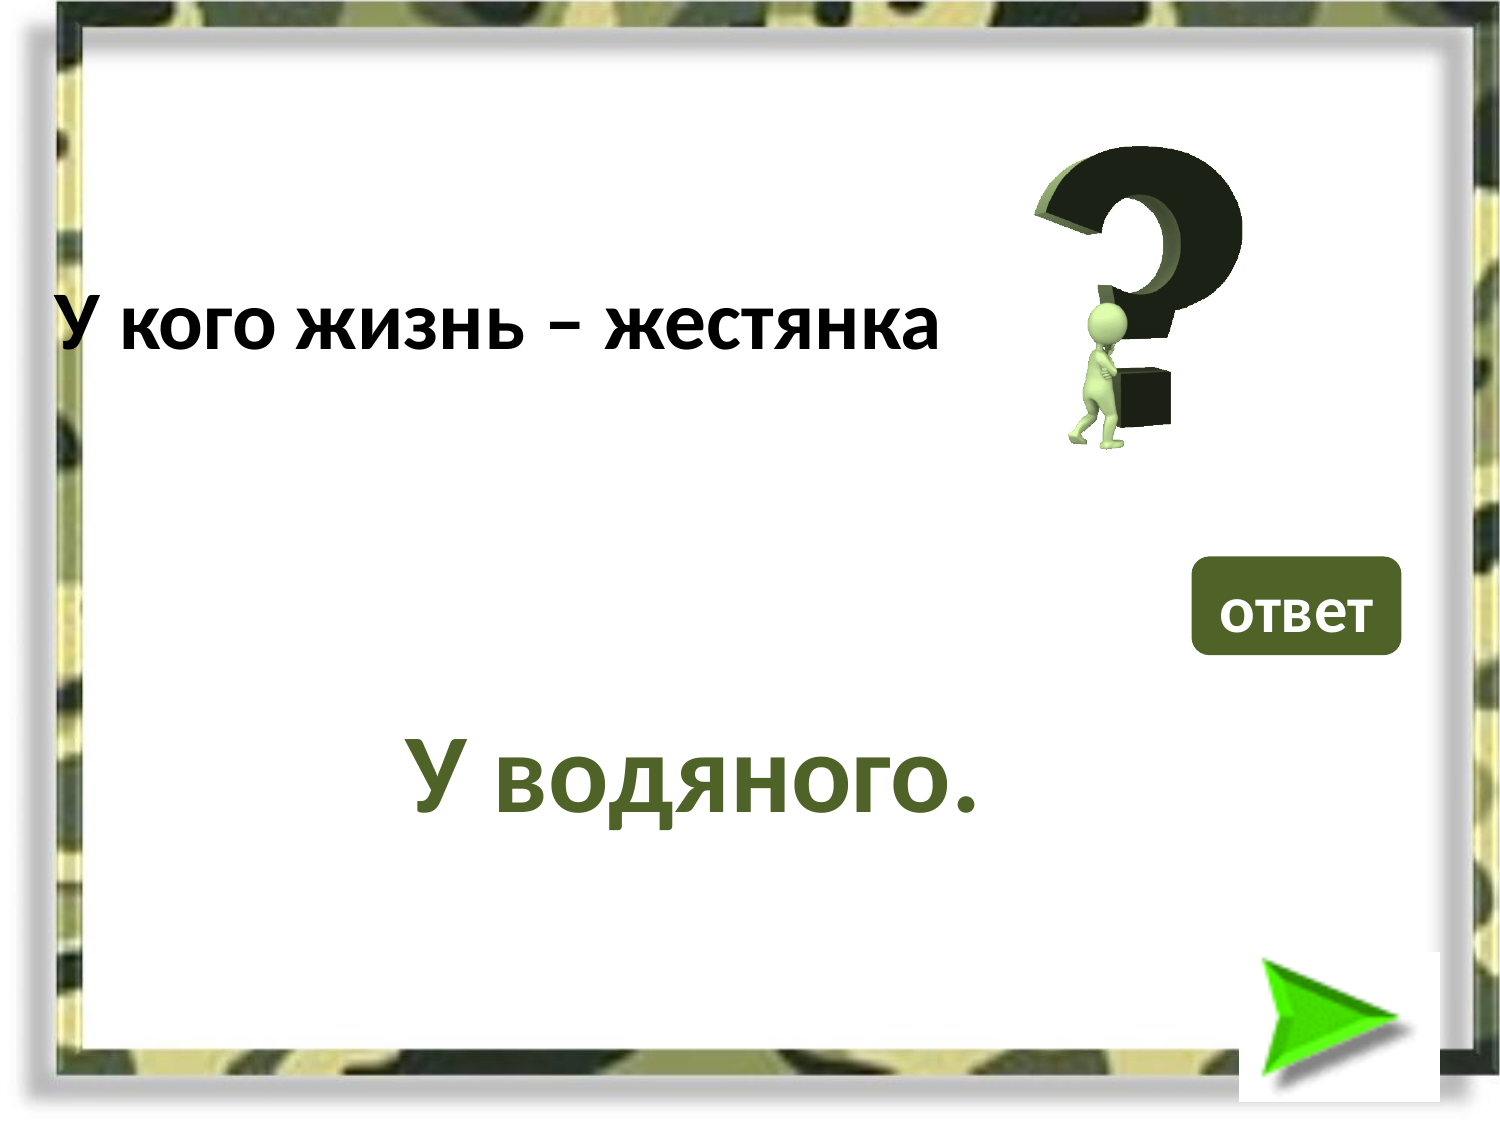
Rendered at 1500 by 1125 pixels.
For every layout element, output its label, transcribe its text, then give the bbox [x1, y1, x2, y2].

text_box У кого жизнь – жестянка [40, 258, 992, 474]
text_box ответ [1191, 556, 1402, 656]
picture [0, 0, 1500, 1125]
text_box У водяного. [390, 692, 997, 843]
